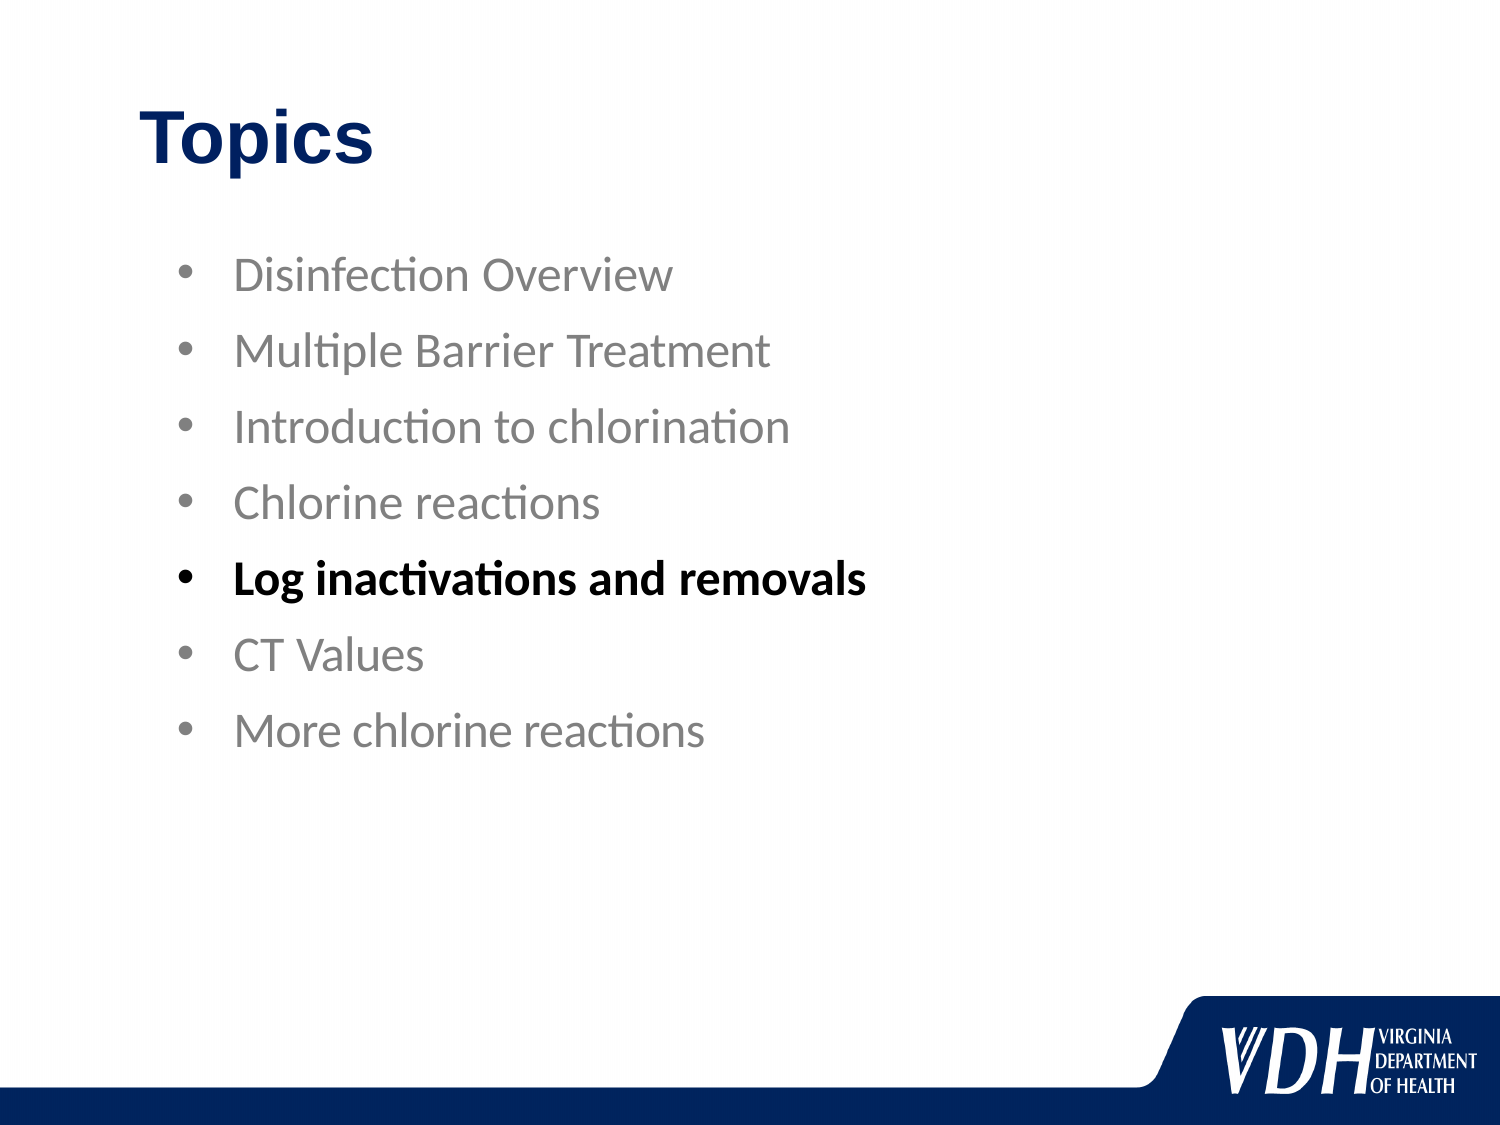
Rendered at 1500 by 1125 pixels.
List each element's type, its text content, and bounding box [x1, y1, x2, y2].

text_box Disinfection Overview Multiple Barrier Treatment Introduction to chlorination Chlorine reactions Log inactivations and removals CT Values More chlorine reactions [174, 223, 1163, 758]
title Topics [137, 37, 947, 228]
picture [0, 0, 1500, 1125]
